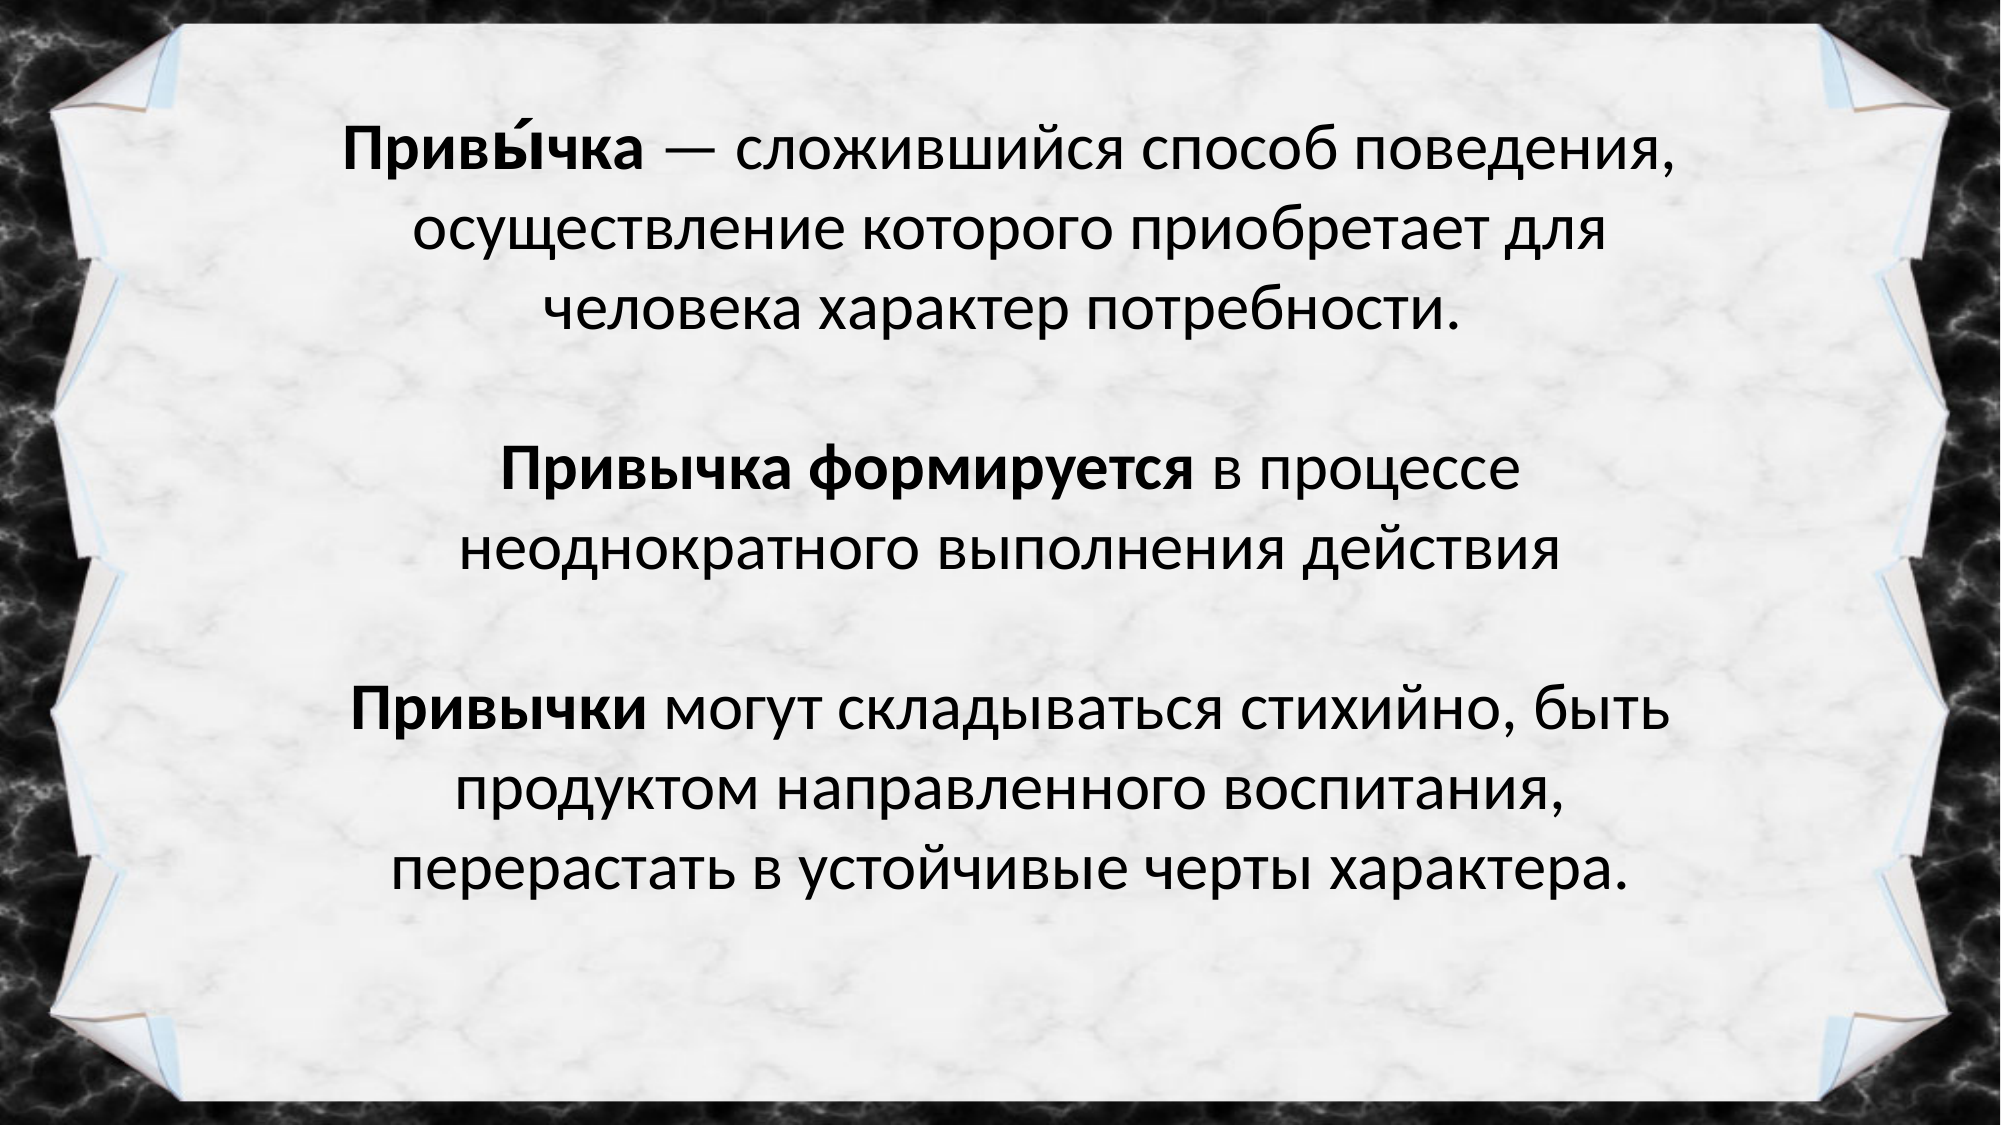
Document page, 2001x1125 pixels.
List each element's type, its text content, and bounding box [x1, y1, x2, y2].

picture [0, 0, 2001, 1125]
text_box Привы́чка — сложившийся способ поведения, осуществление которого приобретает для человека характер потребности. Привычка формируется в процессе неоднократного выполнения действия Привычки могут складываться стихийно, быть продуктом направленного воспитания, перерастать в устойчивые черты характера. [326, 95, 1696, 910]
